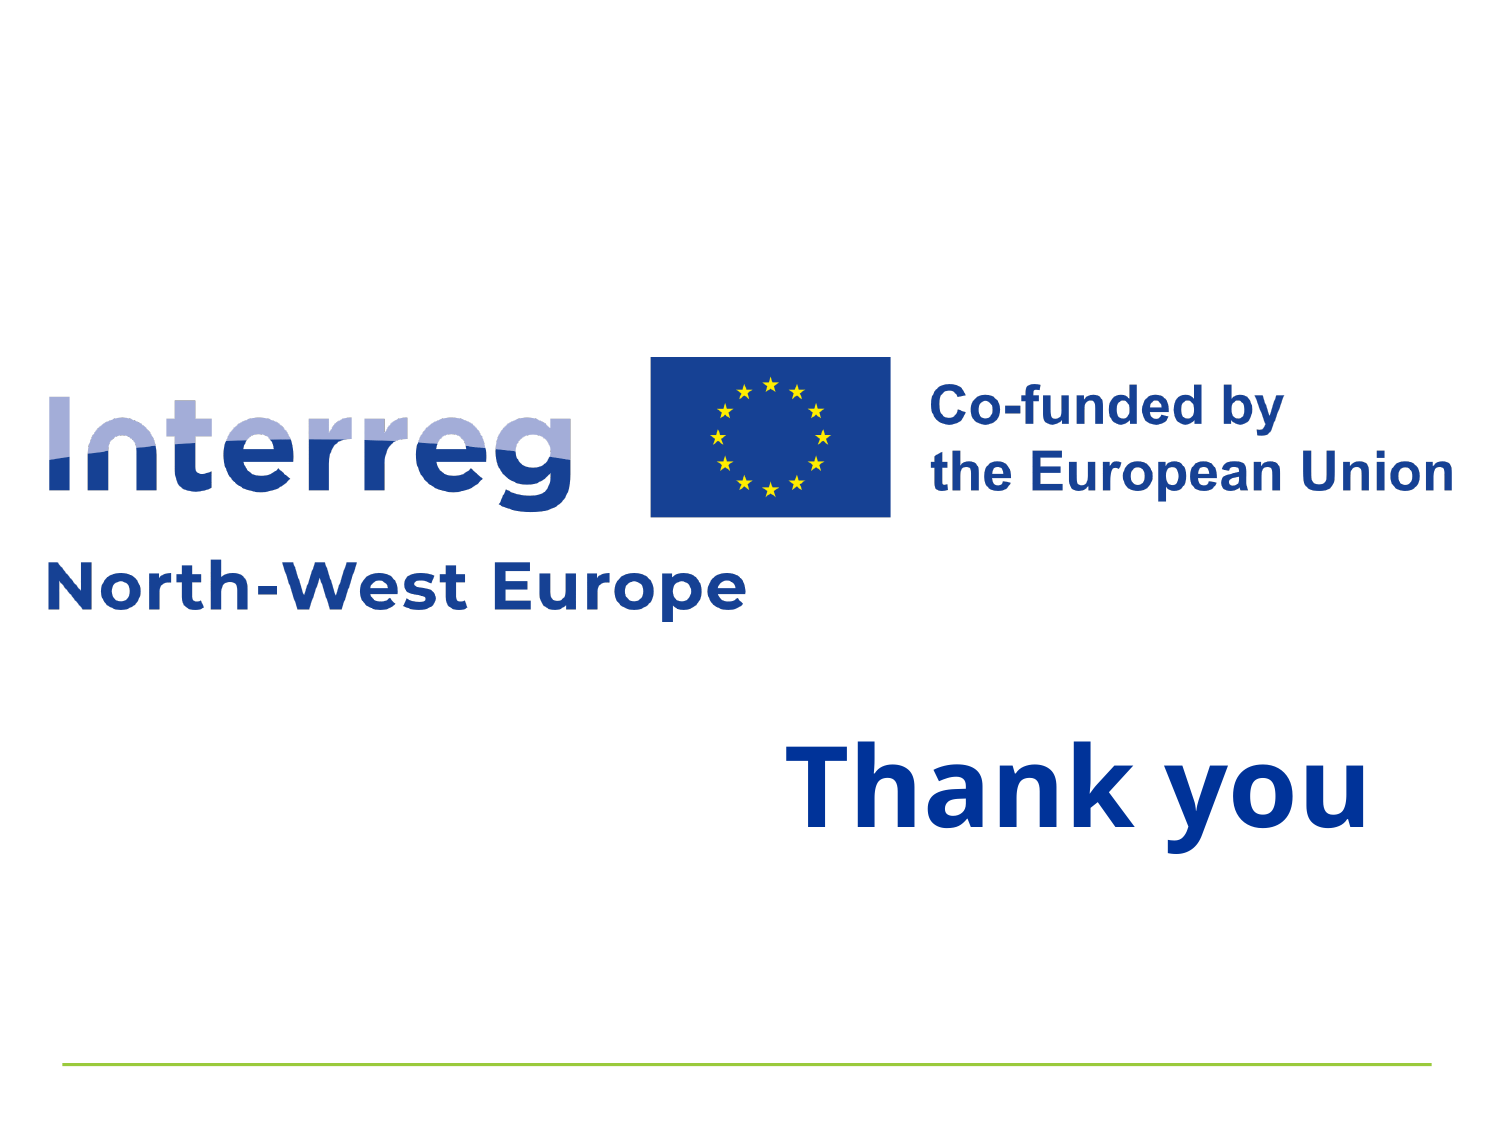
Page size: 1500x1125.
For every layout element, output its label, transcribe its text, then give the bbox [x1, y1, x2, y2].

picture [48, 357, 1452, 622]
text_box Thank you [112, 707, 1388, 854]
